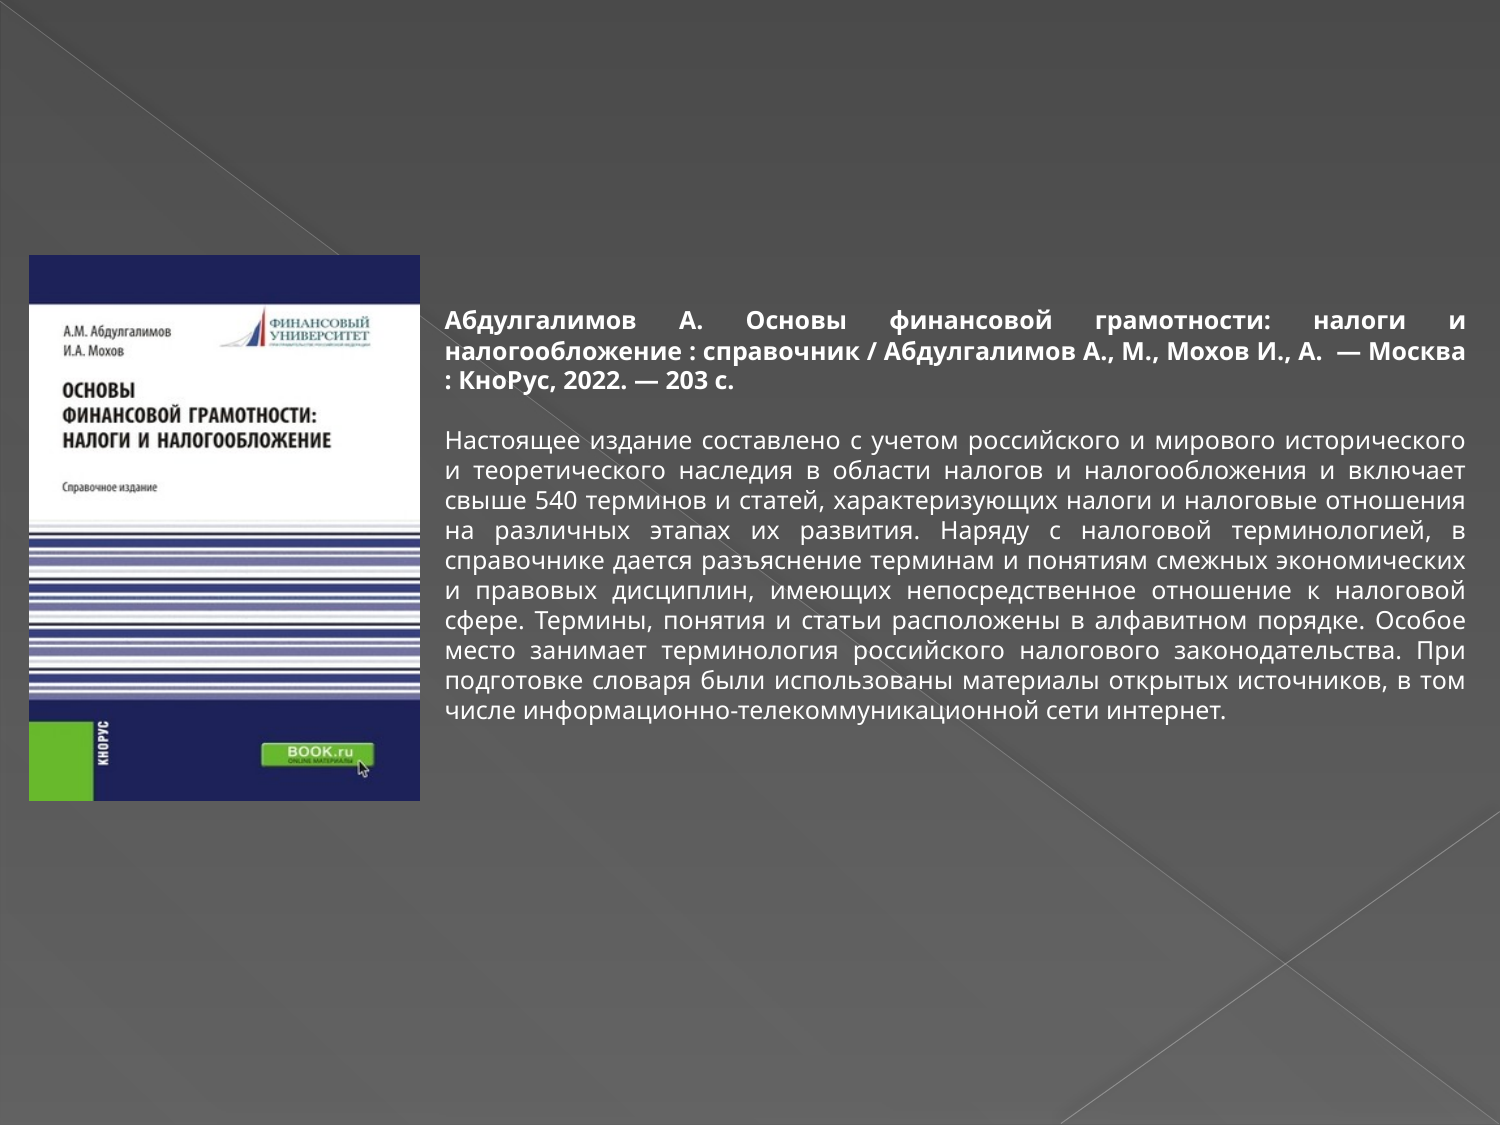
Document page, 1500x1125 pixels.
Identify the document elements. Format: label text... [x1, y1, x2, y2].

picture [29, 255, 420, 801]
text_box Абдулгалимов А. Основы финансовой грамотности: налоги и налогообложение : справочник / Абдулгалимов А., М., Мохов И., А. — Москва : КноРус, 2022. — 203 с. Настоящее издание составлено с учетом российского и мирового исторического и теоретического наследия в области налогов и налогообложения и включает свыше 540 терминов и статей, характеризующих налоги и налоговые отношения на различных этапах их развития. Наряду с налоговой терминологией, в справочнике дается разъяснение терминам и понятиям смежных экономических и правовых дисциплин, имеющих непосредственное отношение к налоговой сфере. Термины, понятия и статьи расположены в алфавитном порядке. Особое место занимает терминология российского налогового законодательства. При подготовке словаря были использованы материалы открытых источников, в том числе информационно-телекоммуникационной сети интернет. [429, 297, 1483, 732]
